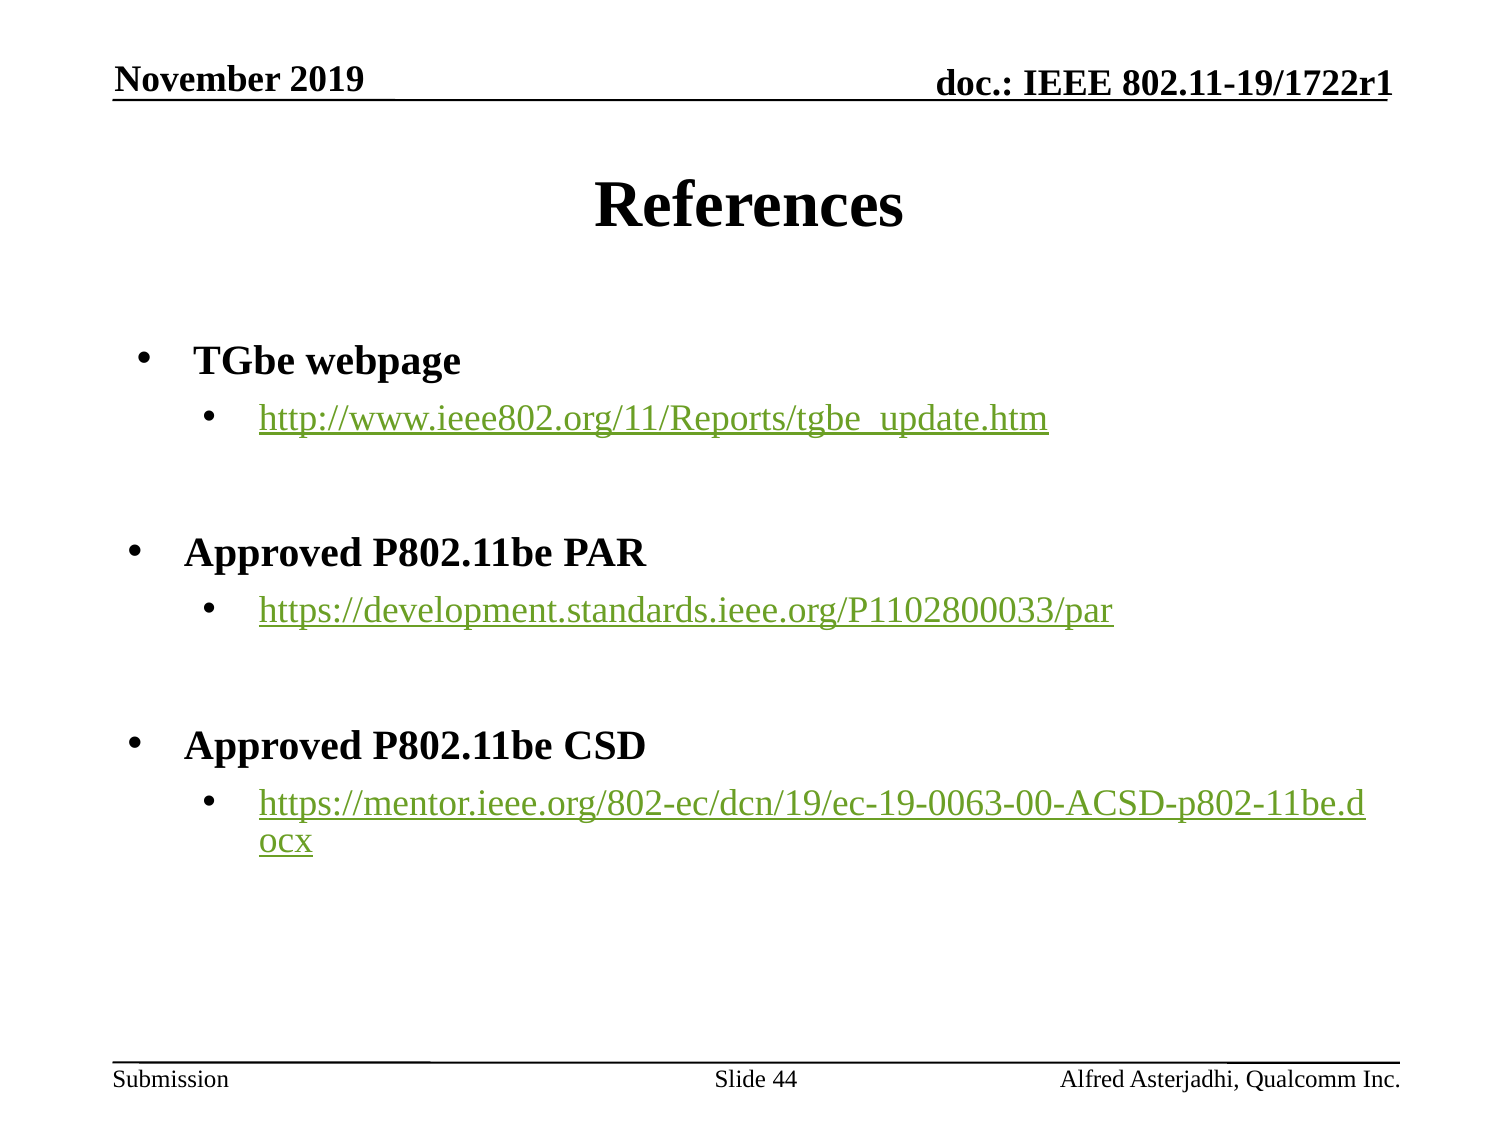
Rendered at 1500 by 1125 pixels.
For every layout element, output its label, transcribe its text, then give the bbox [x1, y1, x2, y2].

footer Alfred Asterjadhi, Qualcomm Inc. [878, 1061, 1402, 1093]
slide_number Slide 44 [712, 1061, 800, 1123]
title References [112, 112, 1388, 288]
list TGbe webpage http://www.ieee802.org/11/Reports/tgbe_update.htm Approved P802.11be PAR https://development.standards.ieee.org/P1102800033/par Approved P802.11be CSD https://mentor.ieee.org/802-ec/dcn/19/ec-19-0063-00-ACSD-p802-11be.docx [112, 324, 1388, 1000]
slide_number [114, 54, 423, 100]
